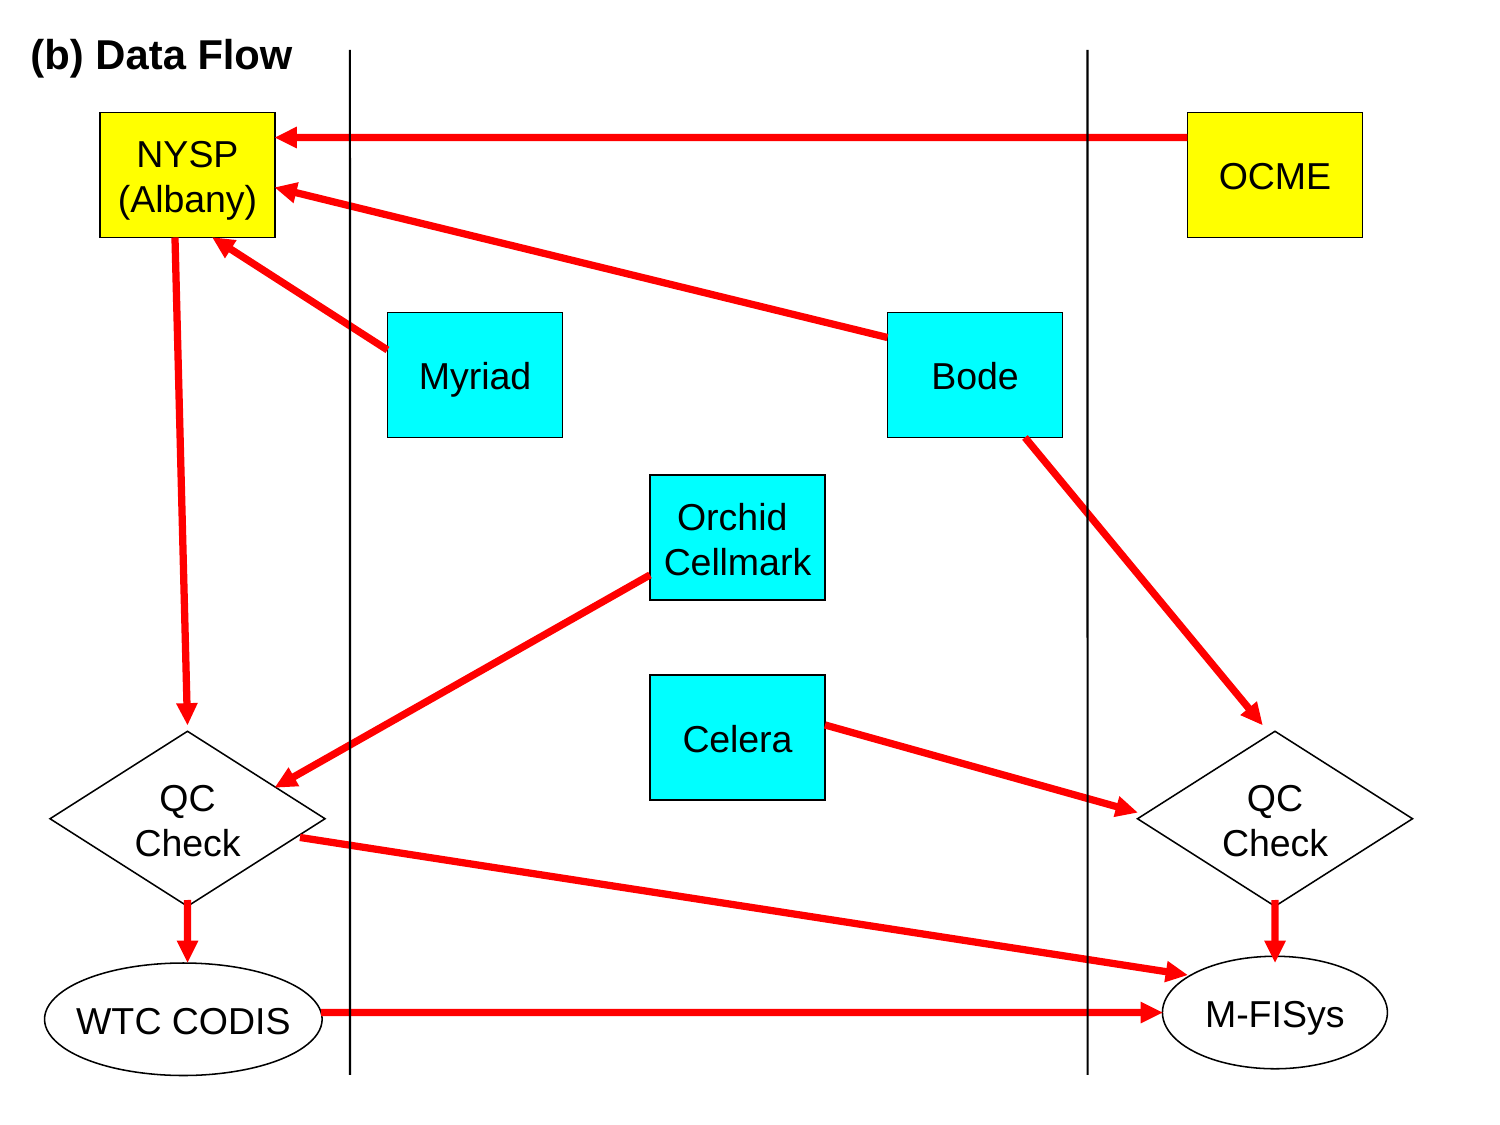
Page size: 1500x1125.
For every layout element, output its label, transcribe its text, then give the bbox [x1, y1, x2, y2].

text_box Bode [887, 312, 1063, 438]
text_box [1088, 1006, 1163, 1019]
text_box [181, 899, 194, 963]
text_box [274, 745, 349, 788]
text_box QC Check [50, 731, 326, 906]
text_box [212, 237, 349, 326]
text_box NYSP (Albany) [99, 112, 275, 238]
text_box (b) Data Flow [15, 20, 308, 86]
text_box OCME [1187, 112, 1363, 238]
text_box [174, 237, 194, 725]
text_box [1088, 798, 1138, 816]
text_box Orchid Cellmark [650, 474, 825, 600]
text_box WTC CODIS [44, 963, 323, 1076]
text_box QC Check [1137, 731, 1413, 906]
text_box Celera [650, 675, 825, 800]
text_box [274, 131, 349, 144]
text_box M-FISys [1162, 956, 1388, 1069]
text_box [1088, 959, 1188, 980]
text_box [274, 184, 349, 206]
text_box [1268, 899, 1282, 963]
text_box Myriad [387, 312, 563, 438]
text_box [1088, 513, 1263, 725]
